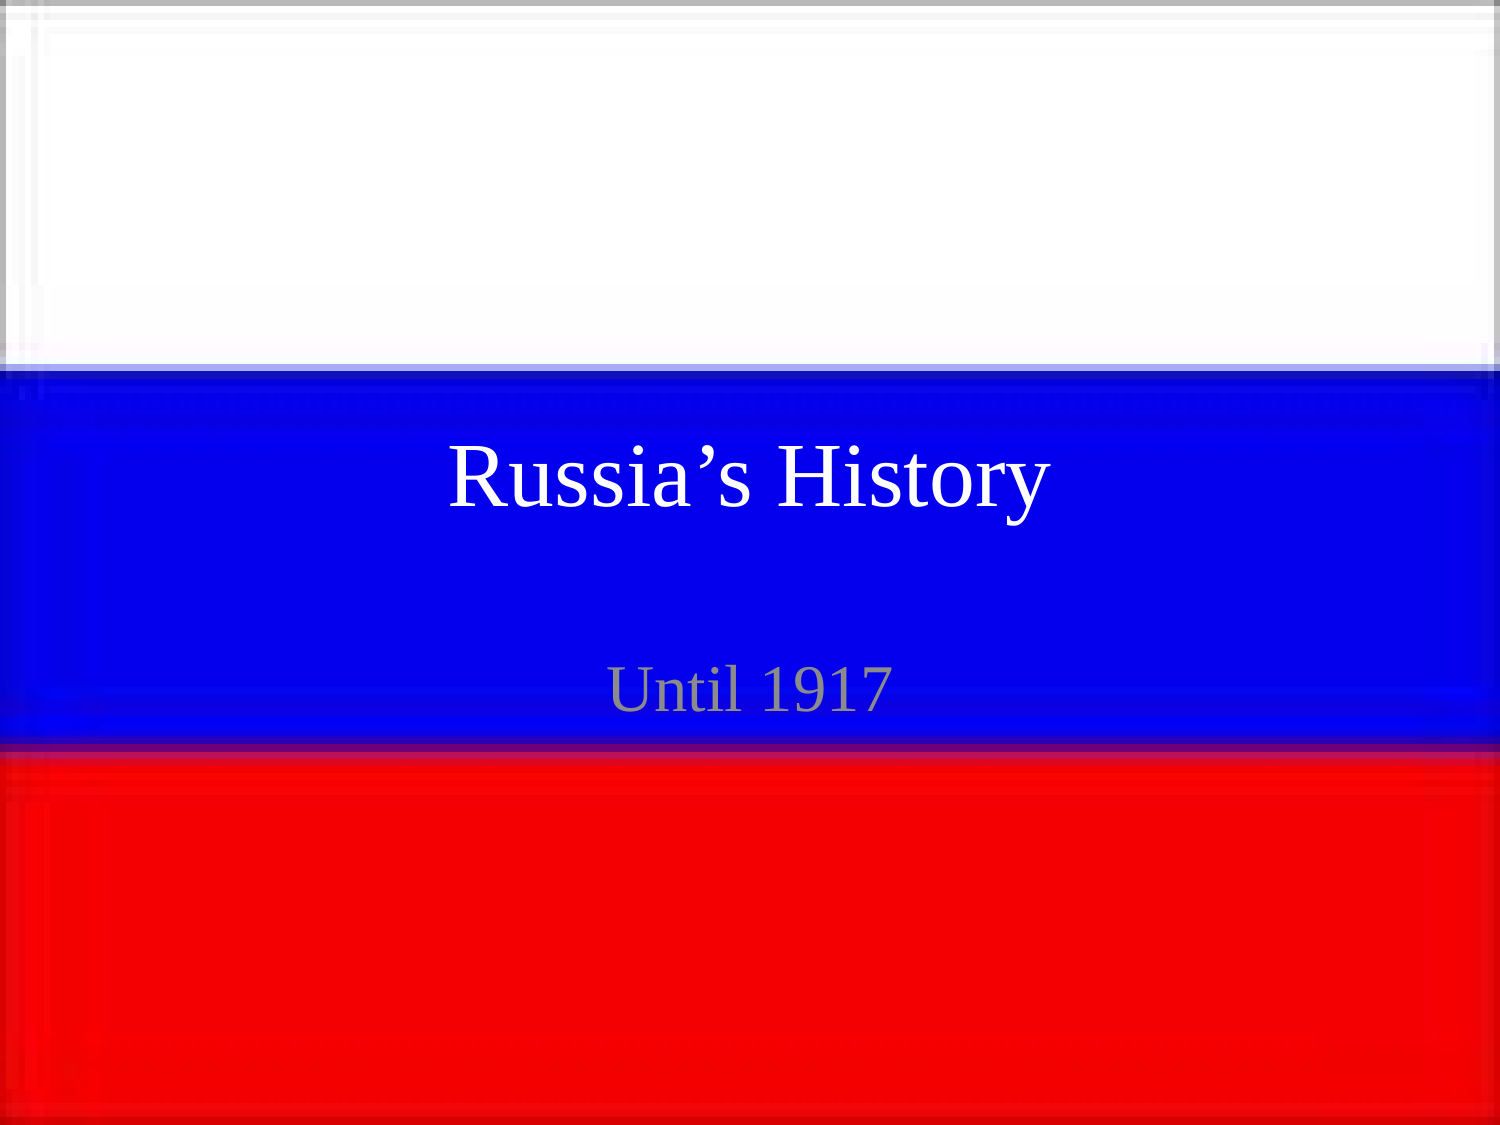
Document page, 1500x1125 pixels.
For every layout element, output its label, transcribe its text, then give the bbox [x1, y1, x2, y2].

picture [0, 0, 1500, 1125]
subtitle Until 1917 [225, 637, 1275, 925]
title Russia’s History [112, 349, 1388, 591]
